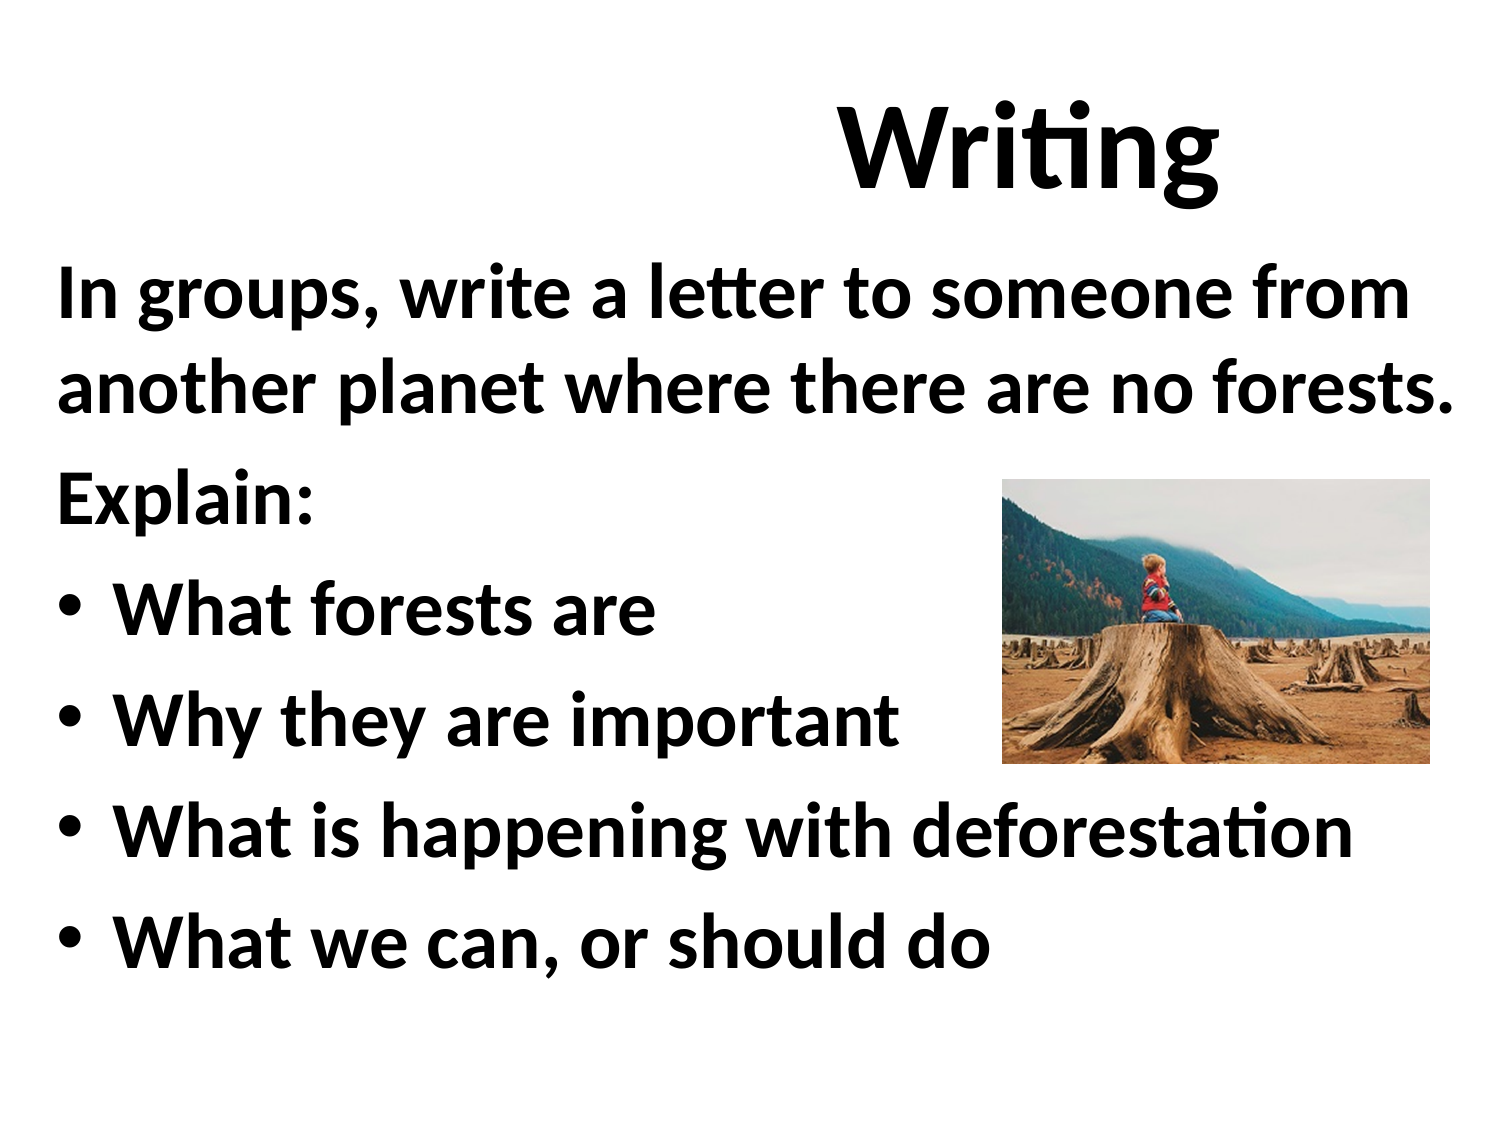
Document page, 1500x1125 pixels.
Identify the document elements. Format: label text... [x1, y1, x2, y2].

picture [1002, 479, 1430, 764]
list In groups, write a letter to someone from another planet where there are no forests. Explain: What forests are Why they are important What is happening with deforestation What we can, or should do [41, 231, 1483, 1094]
title Writing [631, 45, 1425, 231]
